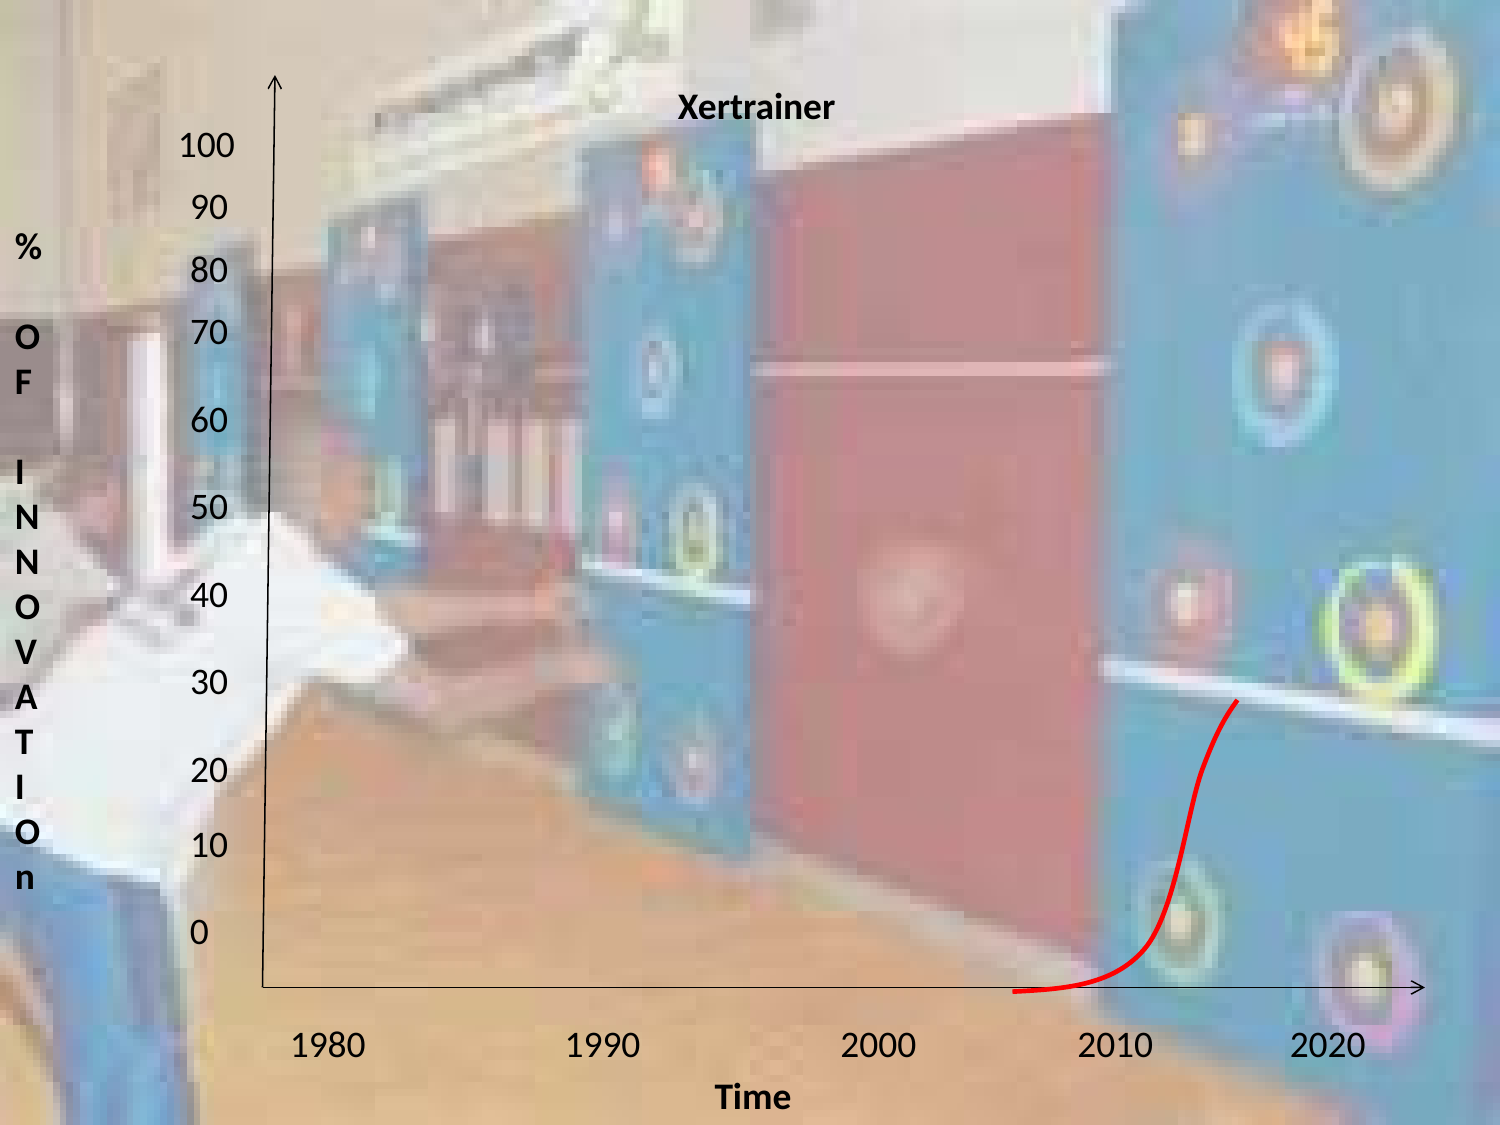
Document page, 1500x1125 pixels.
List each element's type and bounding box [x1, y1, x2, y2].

picture [0, 0, 1500, 1125]
text_box [262, 74, 276, 987]
